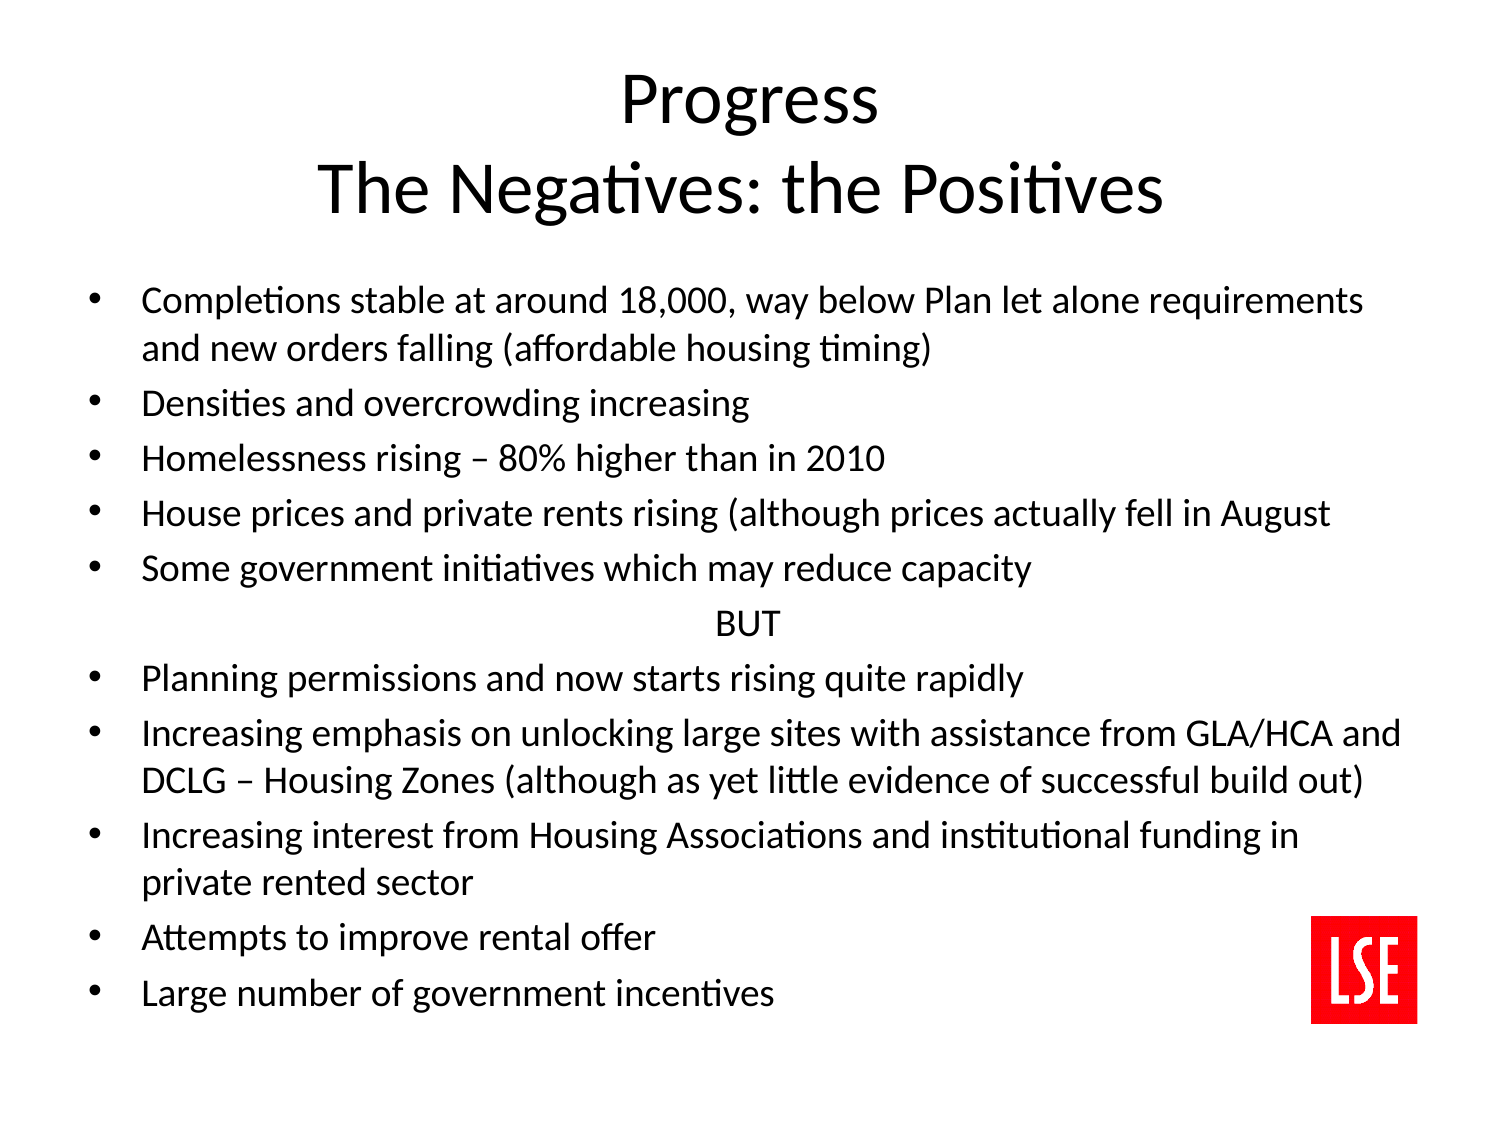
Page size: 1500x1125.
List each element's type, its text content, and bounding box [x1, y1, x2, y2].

list Completions stable at around 18,000, way below Plan let alone requirements and new orders falling (affordable housing timing) Densities and overcrowding increasing Homelessness rising – 80% higher than in 2010 House prices and private rents rising (although prices actually fell in August Some government initiatives which may reduce capacity BUT Planning permissions and now starts rising quite rapidly Increasing emphasis on unlocking large sites with assistance from GLA/HCA and DCLG – Housing Zones (although as yet little evidence of successful build out) Increasing interest from Housing Associations and institutional funding in private rented sector Attempts to improve rental offer Large number of government incentives [73, 267, 1424, 1041]
title Progress The Negatives: the Positives [75, 45, 1425, 233]
picture [1310, 916, 1418, 1024]
